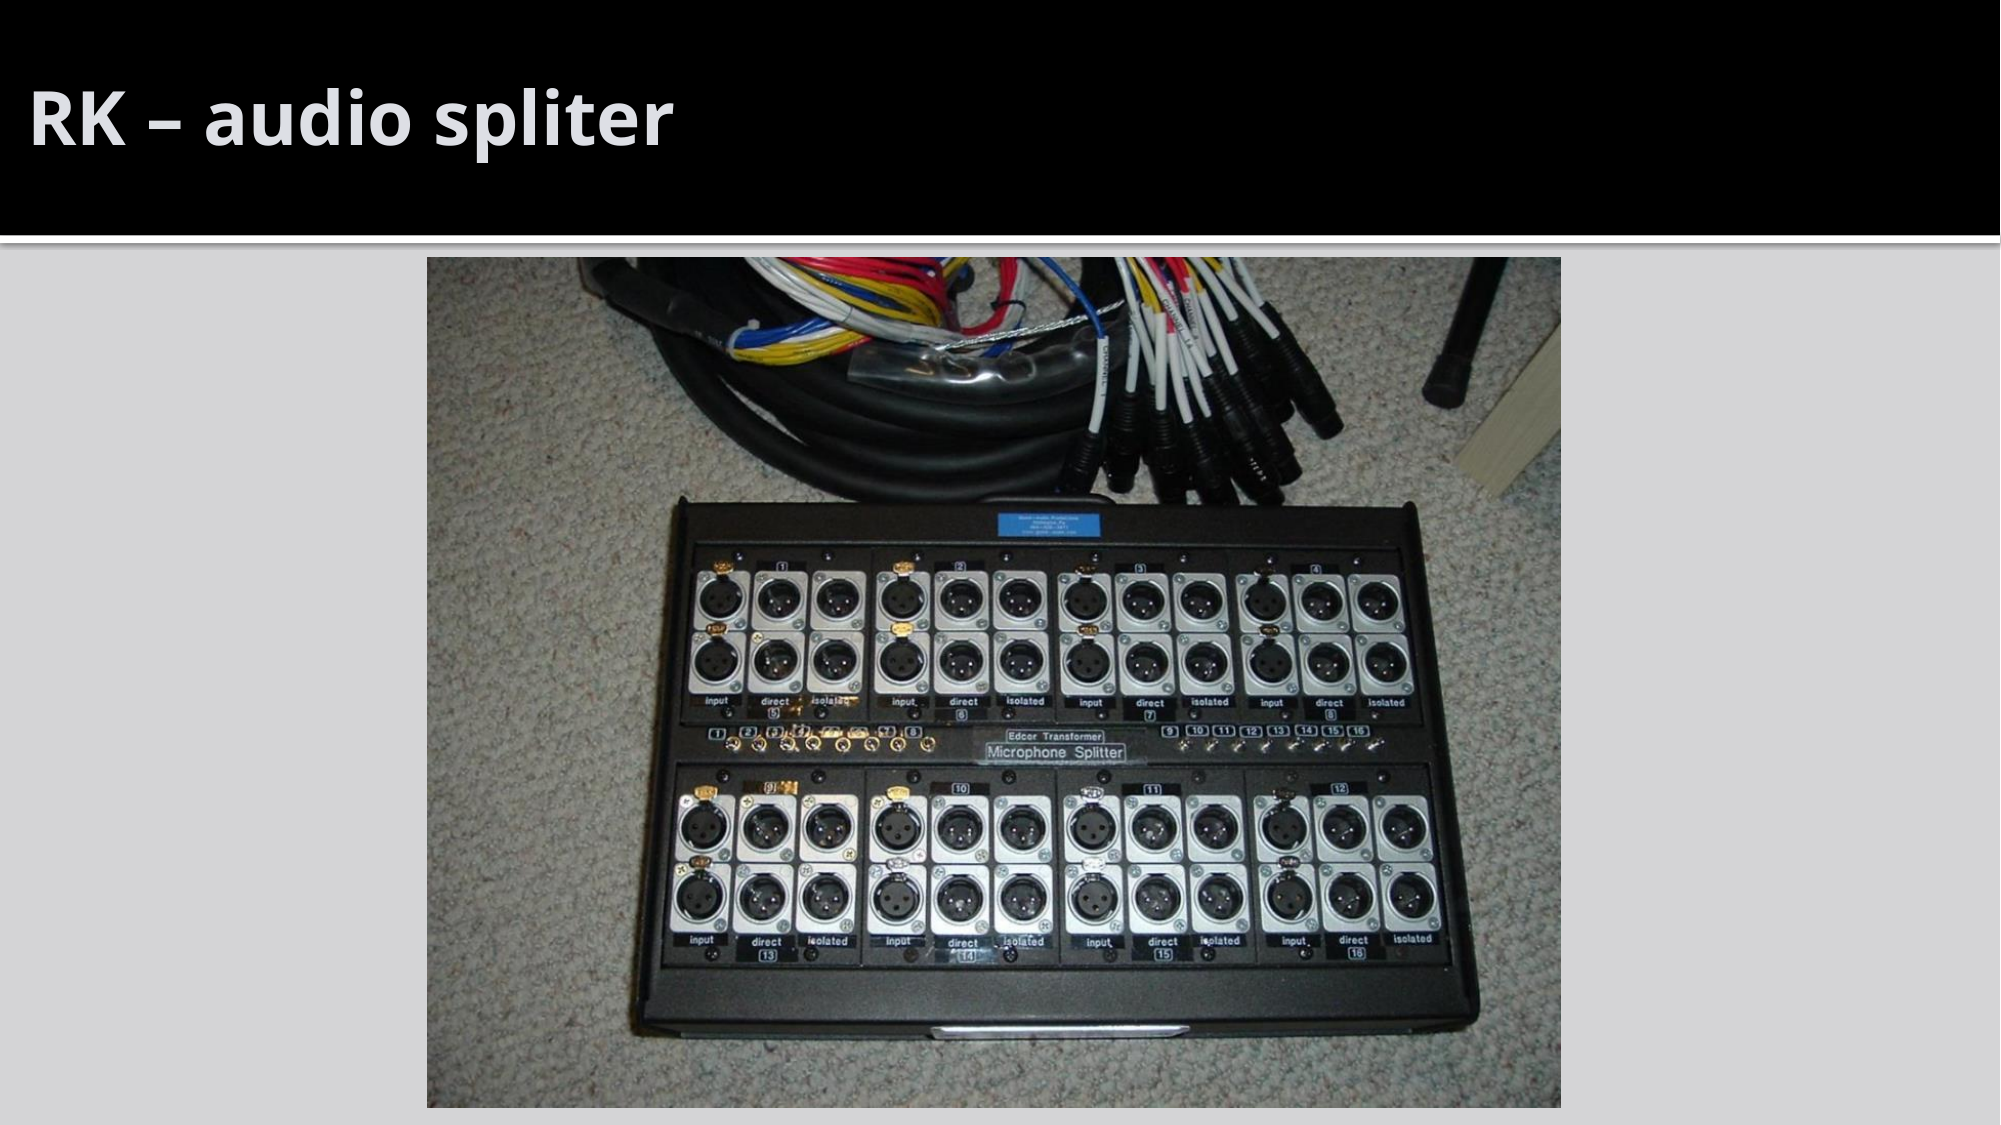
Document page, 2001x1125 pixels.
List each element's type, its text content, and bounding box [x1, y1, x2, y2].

list [262, 237, 1725, 1113]
title RK – audio spliter [12, 12, 1675, 218]
picture [427, 257, 1561, 1108]
